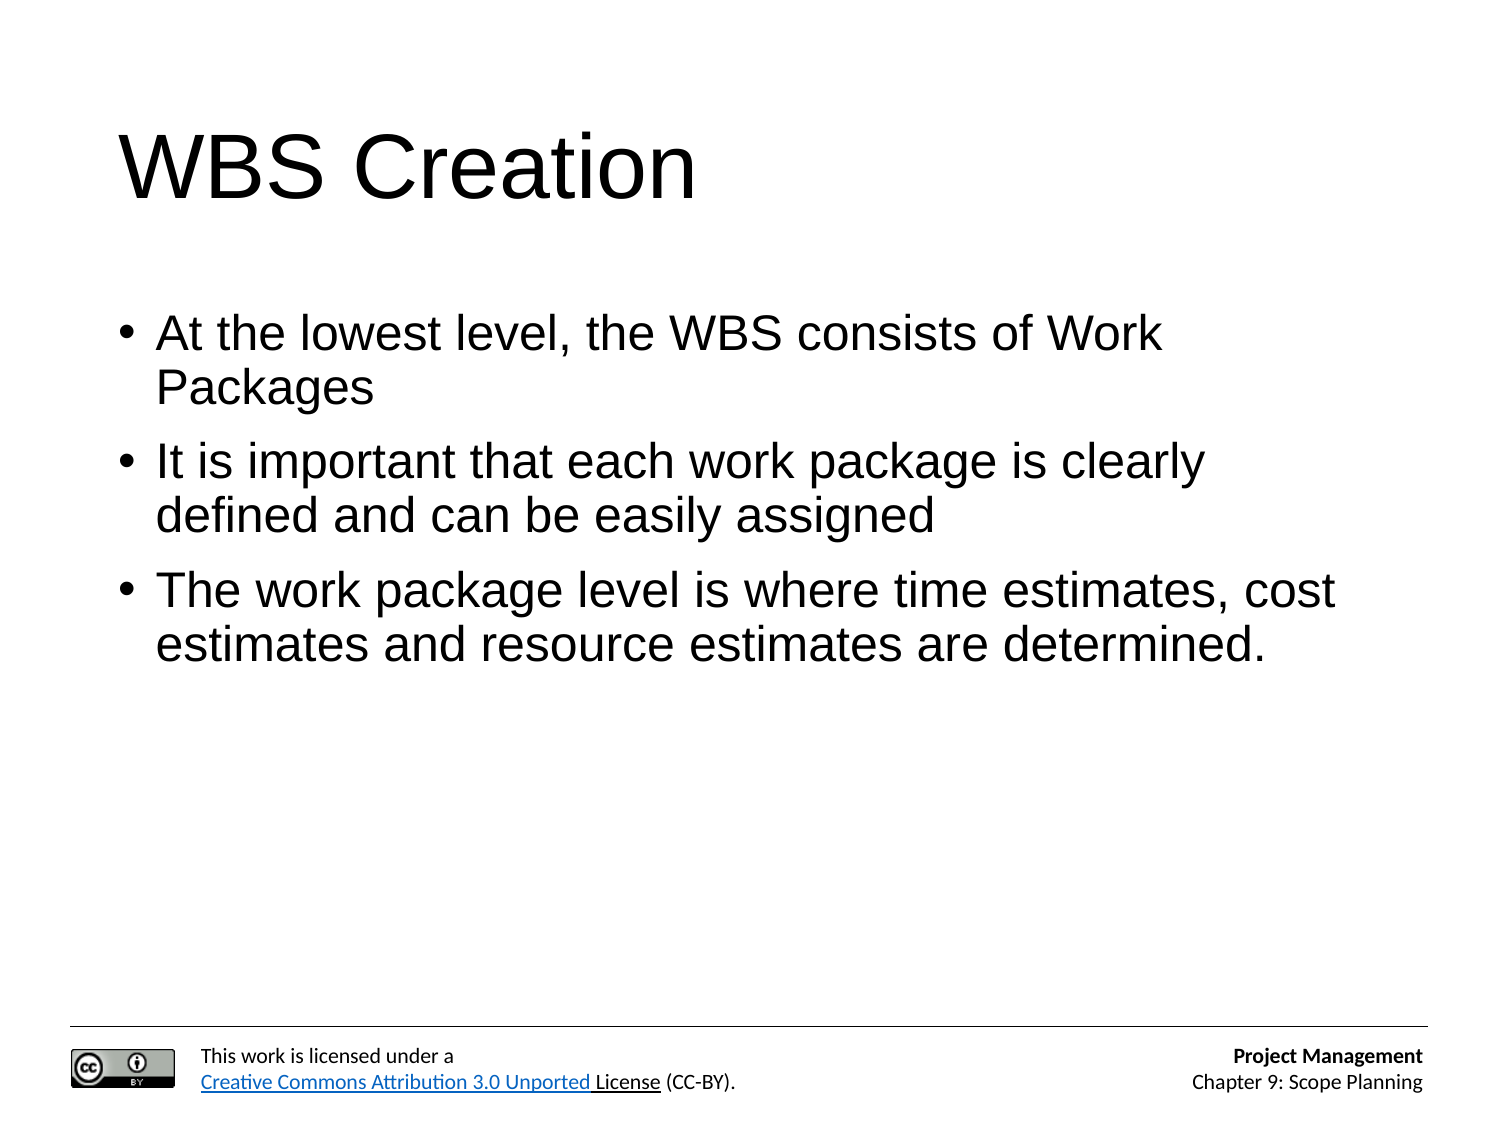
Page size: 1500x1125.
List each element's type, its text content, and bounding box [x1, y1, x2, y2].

picture [71, 1049, 175, 1088]
title WBS Creation [103, 59, 1397, 278]
list At the lowest level, the WBS consists of Work Packages It is important that each work package is clearly defined and can be easily assigned The work package level is where time estimates, cost estimates and resource estimates are determined. [103, 299, 1397, 1014]
